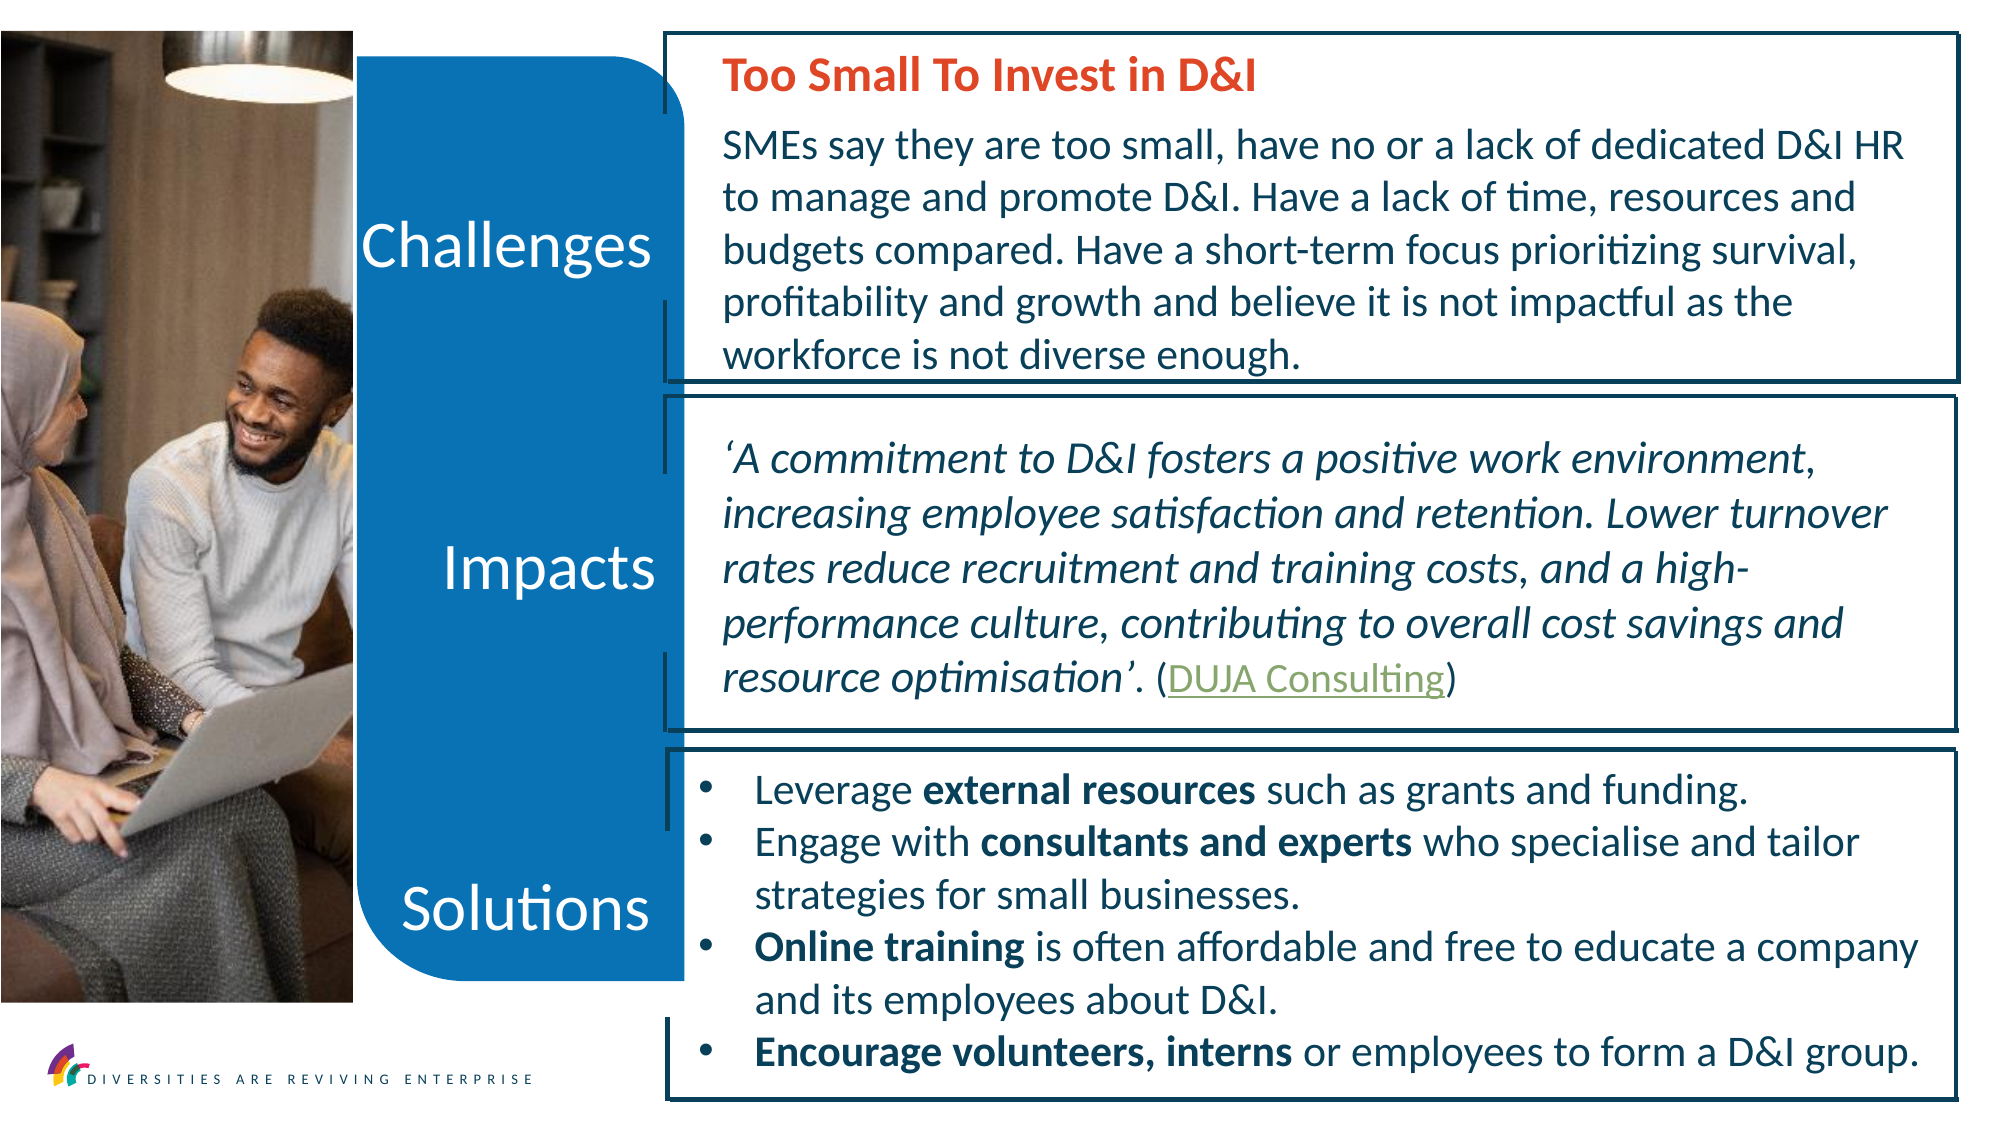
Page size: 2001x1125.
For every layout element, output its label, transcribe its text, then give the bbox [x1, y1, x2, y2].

text_box ‘A commitment to D&I fosters a positive work environment, increasing employee satisfaction and retention. Lower turnover rates reduce recruitment and training costs, and a high-performance culture, contributing to overall cost savings and resource optimisation’. (DUJA Consulting) [707, 419, 1921, 584]
text_box Leverage external resources such as grants and funding. Engage with consultants and experts who specialise and tailor strategies for small businesses. Online training is often affordable and free to educate a company and its employees about D&I. Encourage volunteers, interns or employees to form a D&I group. [683, 752, 1964, 917]
picture [1, 30, 354, 1003]
list Solutions [358, 813, 666, 970]
list Too Small To Invest in D&I [707, 33, 1785, 90]
list SMEs say they are too small, have no or a lack of dedicated D&I HR to manage and promote D&I. Have a lack of time, resources and budgets compared. Have a short-term focus prioritizing survival, profitability and growth and believe it is not impactful as the workforce is not diverse enough. [707, 108, 1942, 273]
list Impacts [363, 484, 672, 642]
list Challenges [354, 150, 668, 308]
